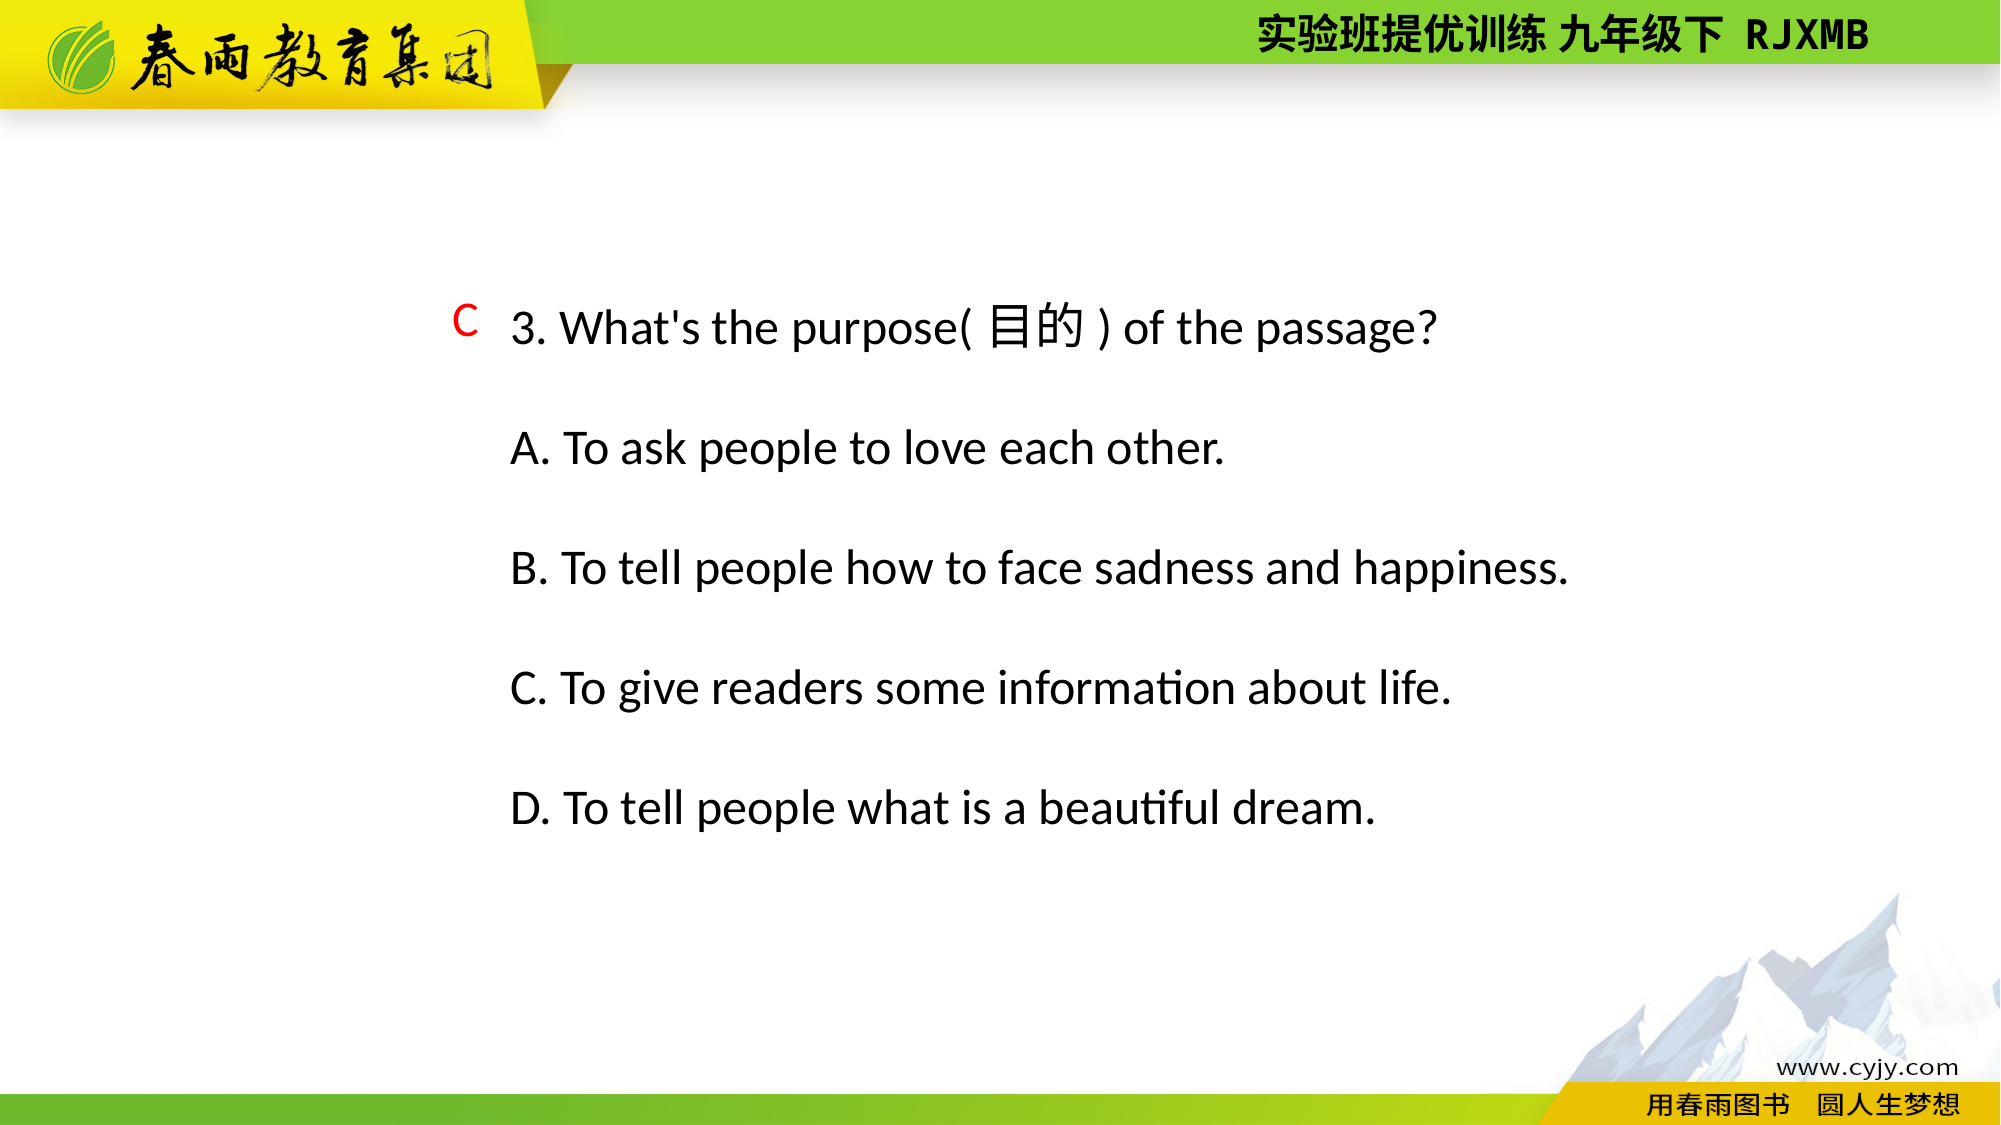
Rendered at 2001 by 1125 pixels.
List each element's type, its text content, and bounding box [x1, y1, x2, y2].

picture [0, 0, 2001, 1125]
text_box C [438, 278, 495, 354]
text_box 3. What's the purpose(目的) of the passage? A. To ask people to love each other. B. To tell people how to face sadness and happiness. C. To give readers some information about life. D. To tell people what is a beautiful dream. [395, 227, 1650, 842]
